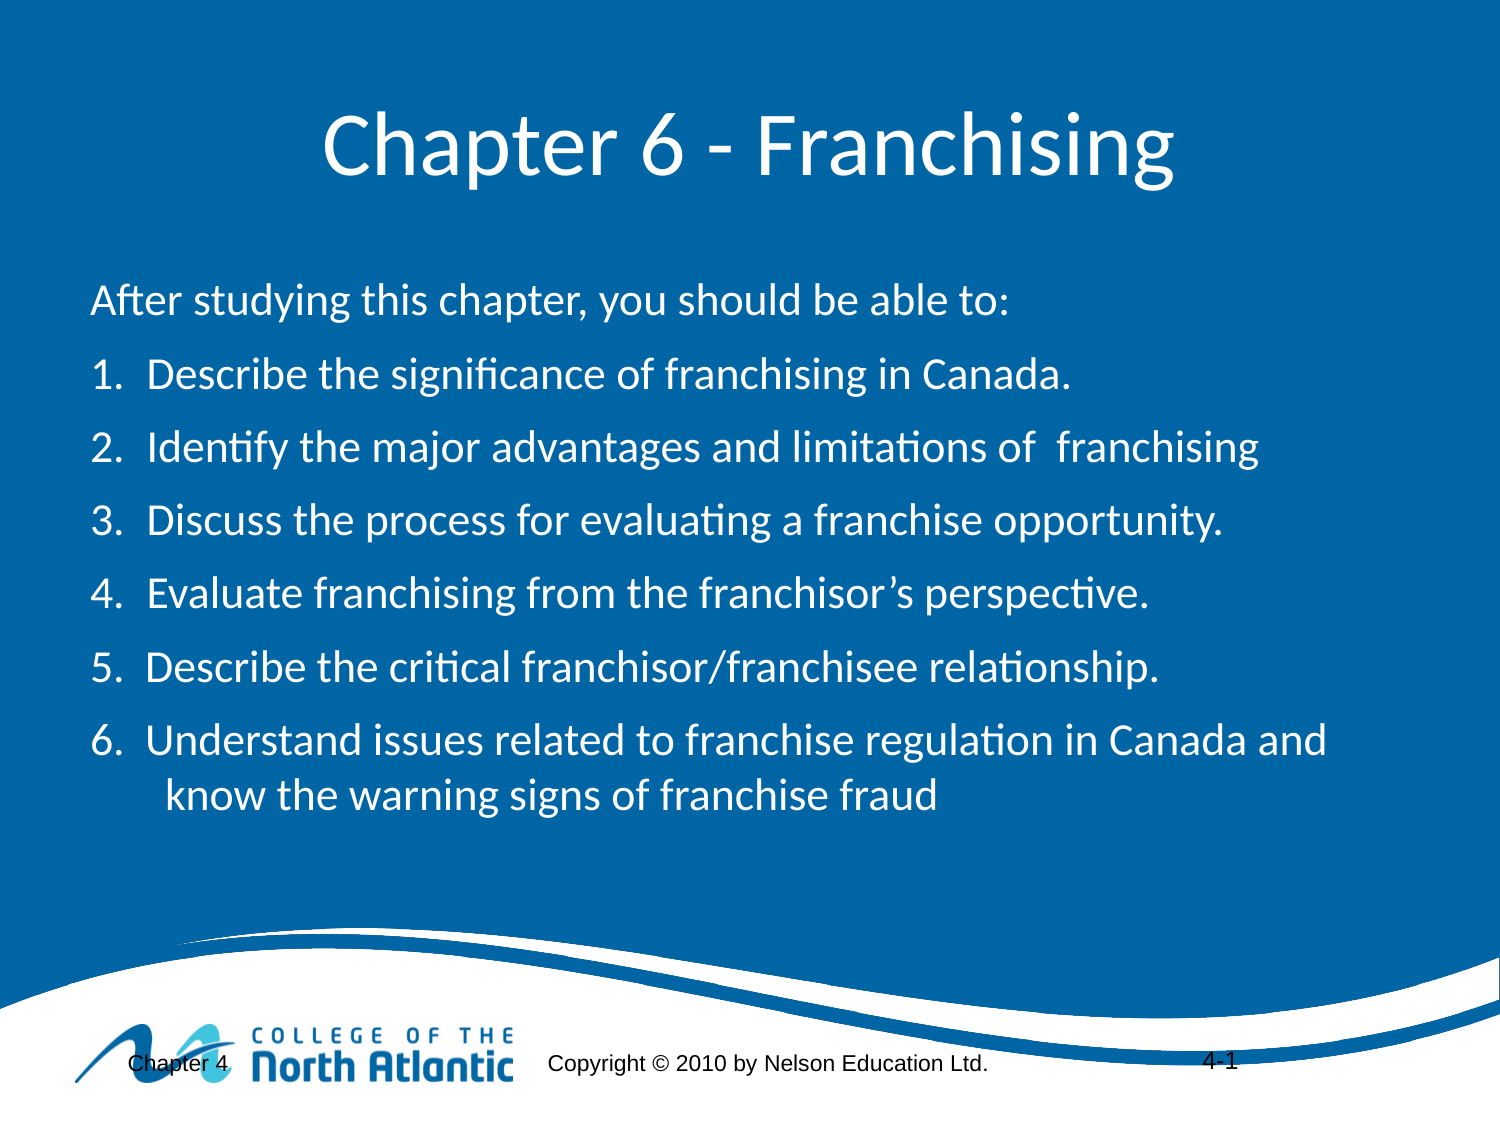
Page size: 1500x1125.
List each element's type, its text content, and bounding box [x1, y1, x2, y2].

list After studying this chapter, you should be able to: 1. Describe the significance of franchising in Canada. 2. Identify the major advantages and limitations of franchising 3. Discuss the process for evaluating a franchise opportunity. 4. Evaluate franchising from the franchisor’s perspective. 5. Describe the critical franchisor/franchisee relationship. 6. Understand issues related to franchise regulation in Canada and know the warning signs of franchise fraud [75, 262, 1425, 900]
title Chapter 6 - Franchising [75, 45, 1425, 233]
slide_number 4-1 [1187, 1037, 1500, 1113]
picture [0, 928, 1500, 1125]
